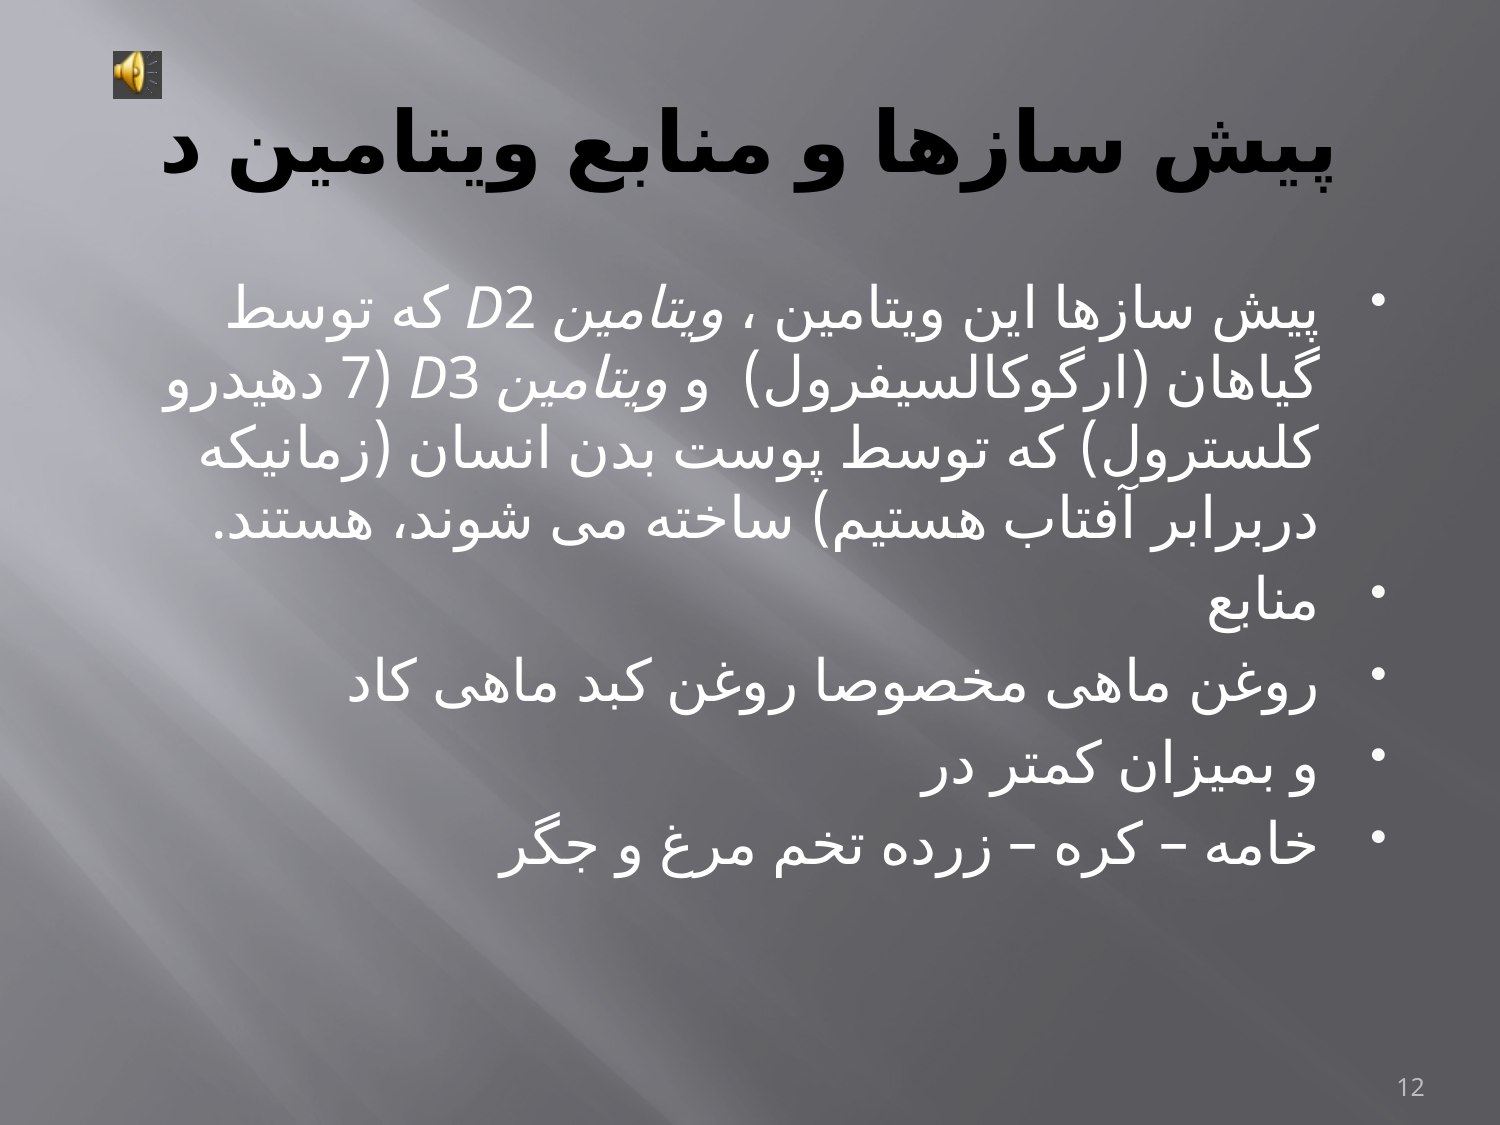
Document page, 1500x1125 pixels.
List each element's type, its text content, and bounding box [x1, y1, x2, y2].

picture [112, 49, 163, 101]
title پیش سازها و منابع ویتامین د [75, 45, 1425, 233]
list پیش سازها این ویتامین ، ویتامین D2 که توسط گیاهان (ارگوکالسیفرول) و ویتامین D3 (7 دهیدرو کلسترول) که توسط پوست بدن انسان (زمانیکه دربرابر آفتاب هستیم) ساخته می شوند، هستند. منابع روغن ماهی مخصوصا روغن کبد ماهی کاد و بمیزان کمتر در خامه – کره – زرده تخم مرغ و جگر [75, 262, 1425, 1035]
slide_number 12 [1299, 1052, 1425, 1113]
